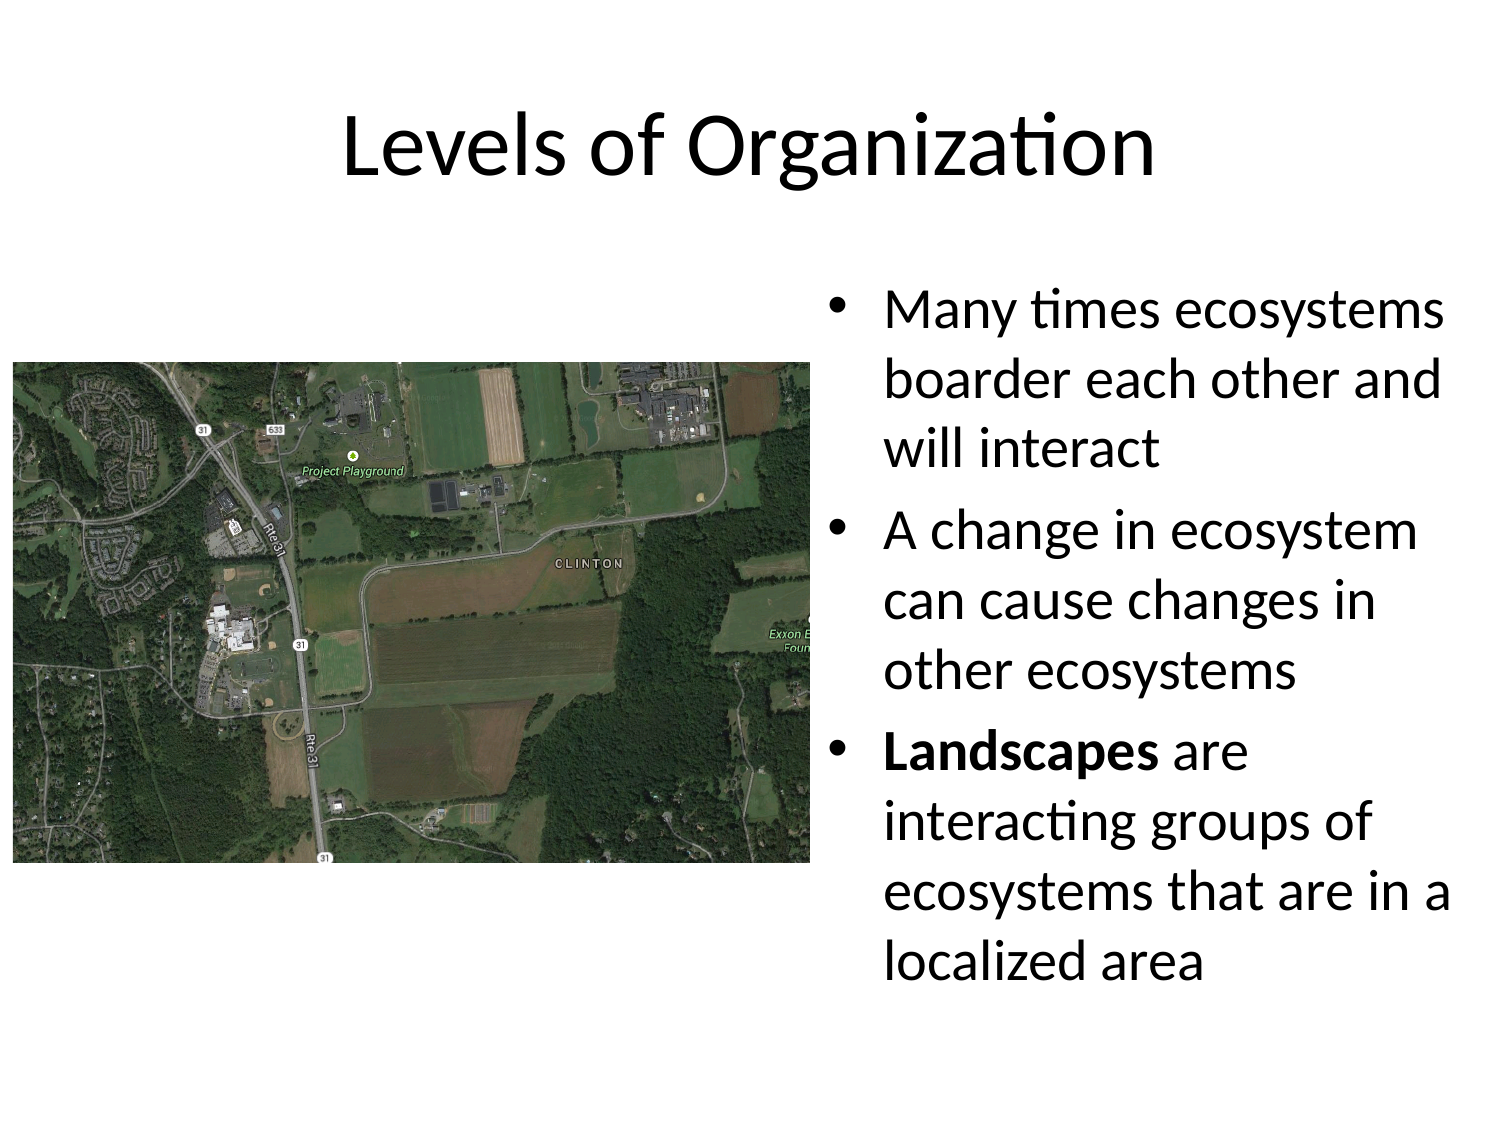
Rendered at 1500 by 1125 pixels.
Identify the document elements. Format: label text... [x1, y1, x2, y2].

title Levels of Organization [75, 45, 1425, 233]
list Many times ecosystems boarder each other and will interact A change in ecosystem can cause changes in other ecosystems Landscapes are interacting groups of ecosystems that are in a localized area [812, 262, 1475, 1005]
picture [12, 362, 811, 863]
